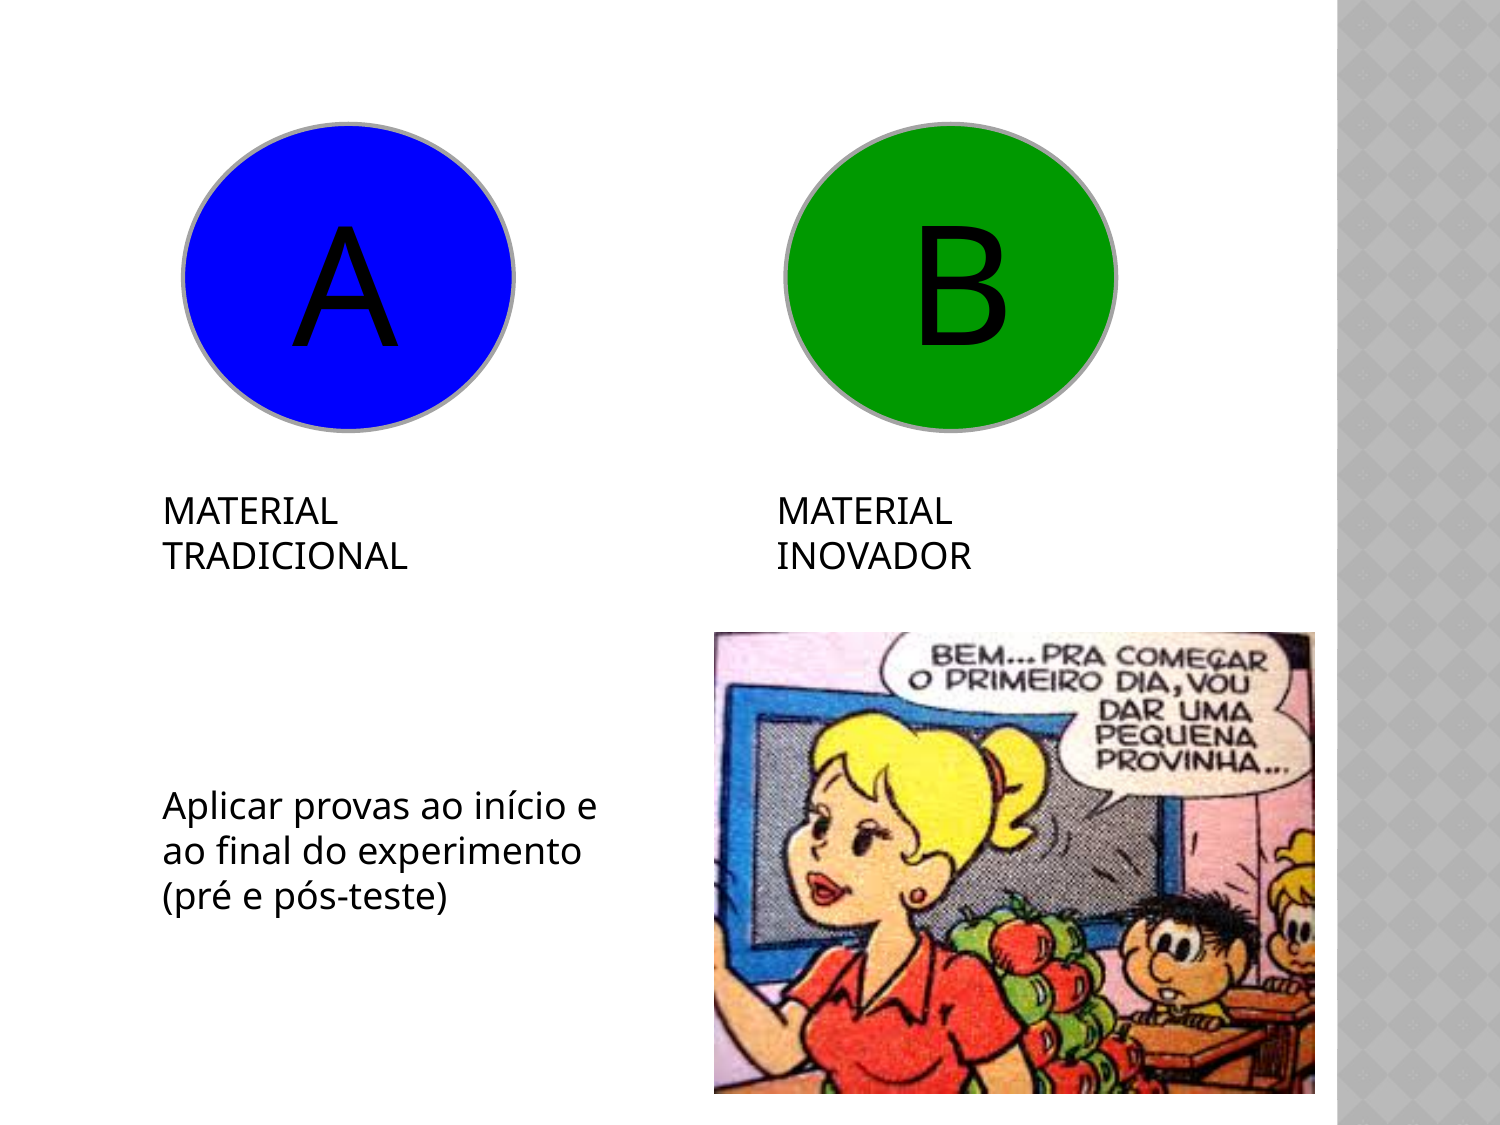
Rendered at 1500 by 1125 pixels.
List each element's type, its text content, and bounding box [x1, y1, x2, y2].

text_box [180, 121, 516, 434]
picture [714, 632, 1315, 1095]
text_box A [277, 172, 420, 388]
text_box MATERIAL TRADICIONAL [147, 479, 597, 585]
text_box Aplicar provas ao início e ao final do experimento (pré e pós-teste) [147, 775, 644, 925]
text_box B [891, 171, 1034, 386]
text_box MATERIAL INOVADOR [761, 479, 1152, 585]
text_box [783, 121, 1119, 434]
